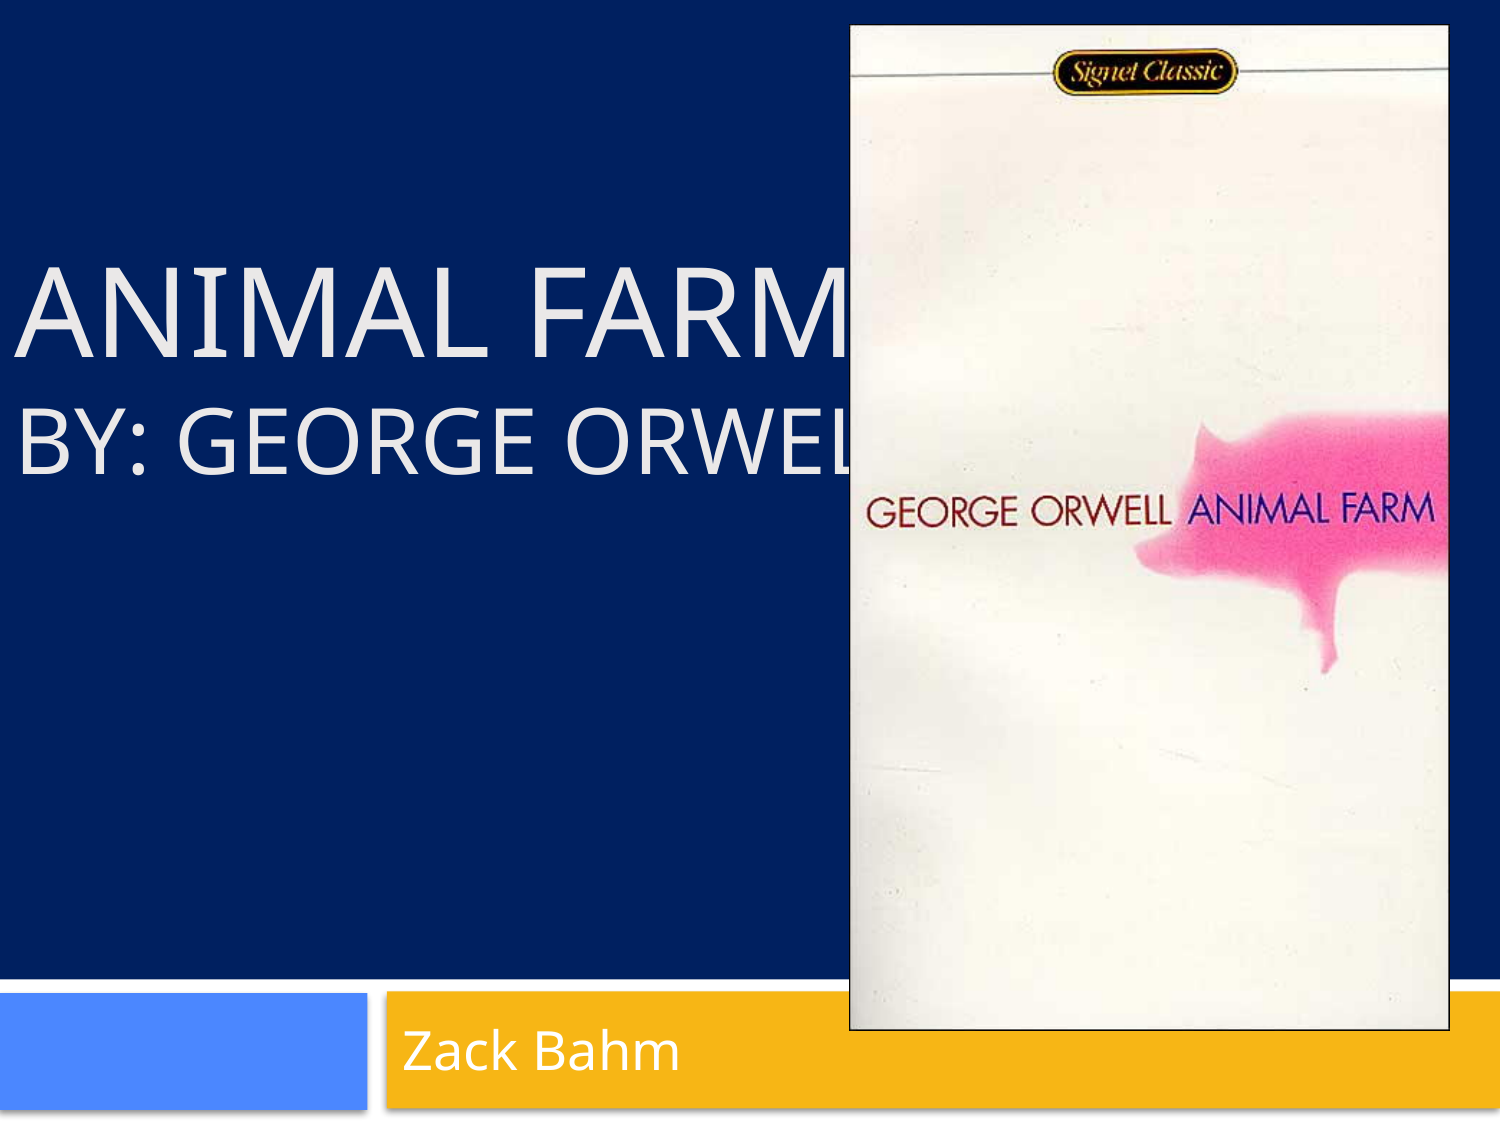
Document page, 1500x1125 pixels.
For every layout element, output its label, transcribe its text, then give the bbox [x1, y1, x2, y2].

picture [849, 24, 1451, 1032]
title Animal Farm by: George Orwell [0, 200, 843, 500]
subtitle Zack Bahm [387, 992, 1488, 1105]
